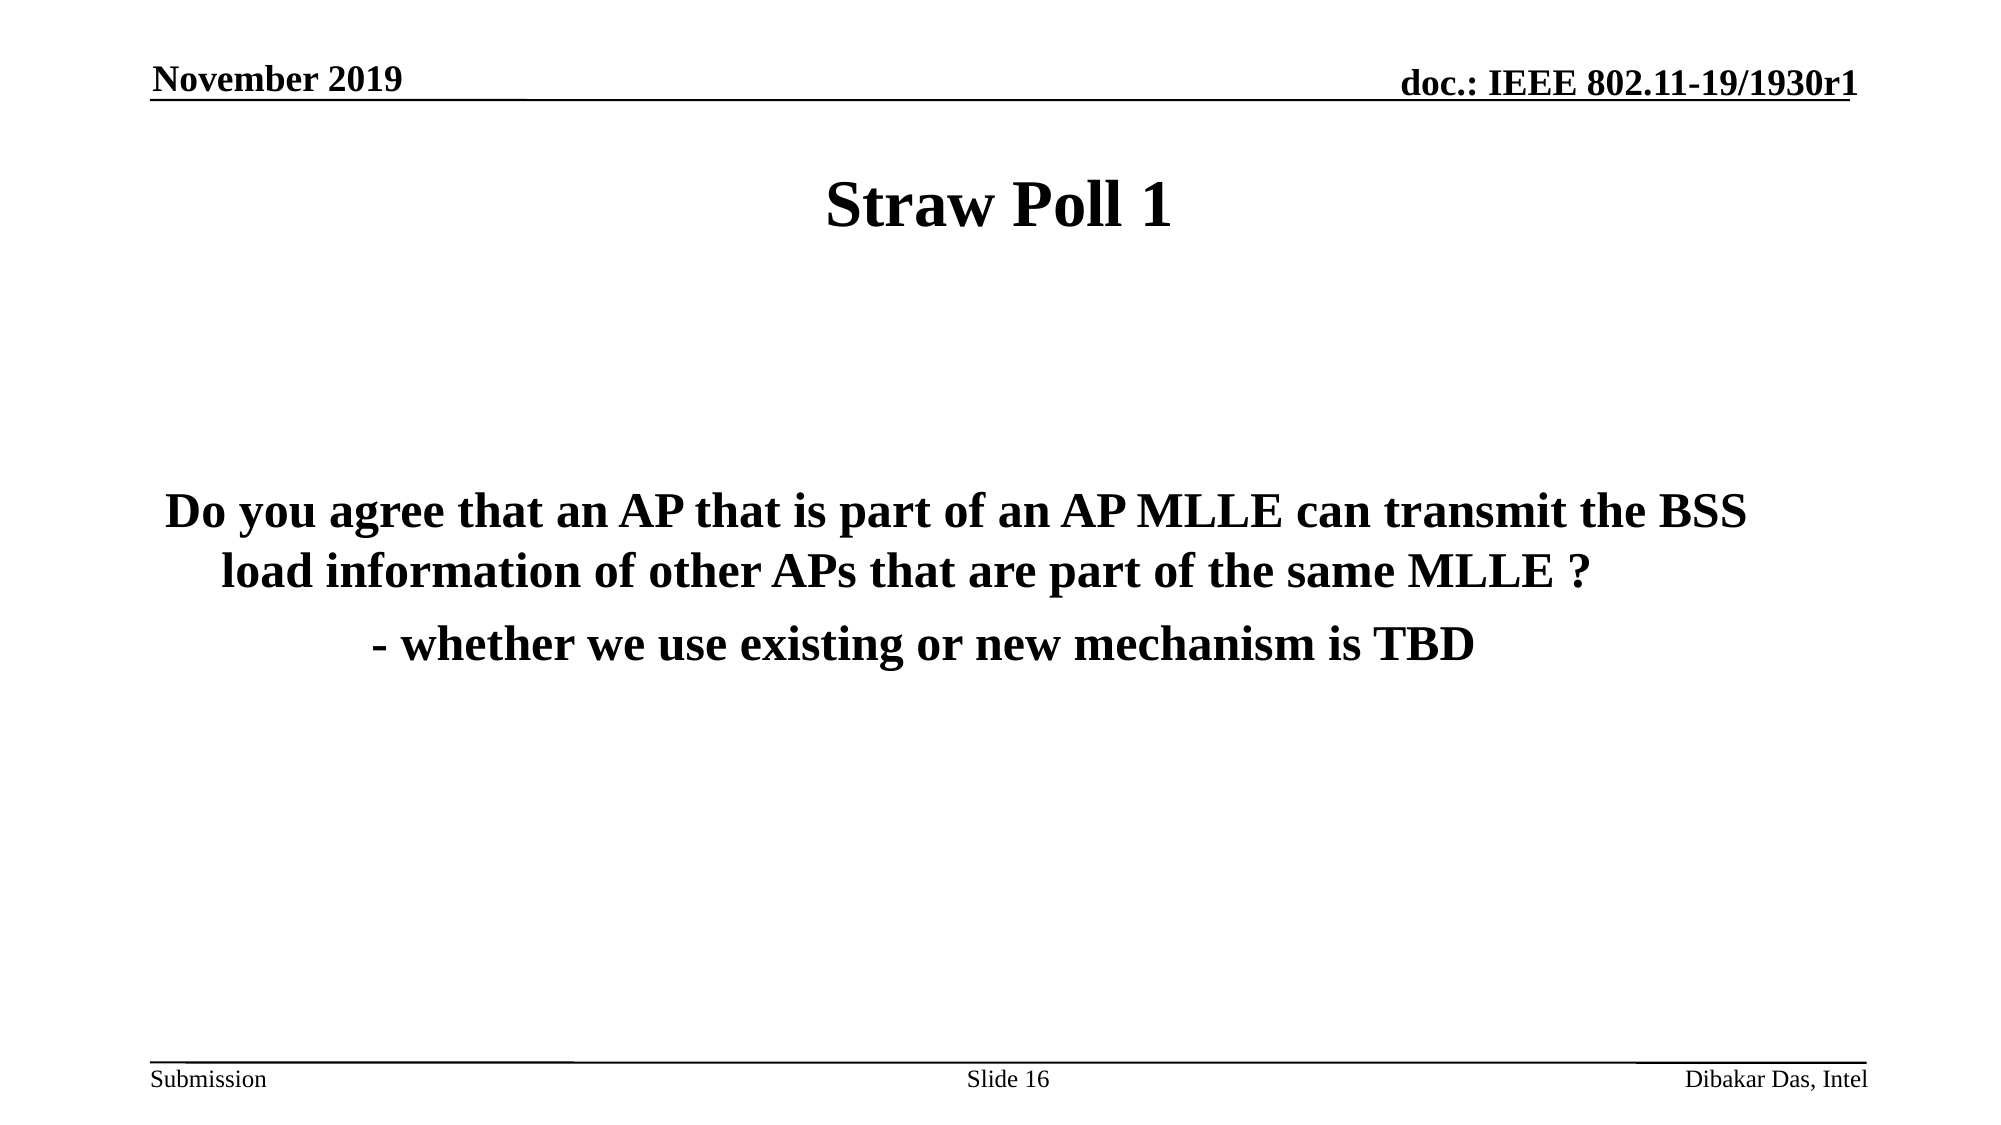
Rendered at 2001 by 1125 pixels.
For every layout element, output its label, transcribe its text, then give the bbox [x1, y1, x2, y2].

title Straw Poll 1 [149, 112, 1850, 288]
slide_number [152, 54, 563, 100]
footer Dibakar Das, Intel [1171, 1061, 1869, 1093]
slide_number Slide 16 [950, 1061, 1067, 1123]
list Do you agree that an AP that is part of an AP MLLE can transmit the BSS load information of other APs that are part of the same MLLE ? - whether we use existing or new mechanism is TBD [149, 324, 1850, 1000]
